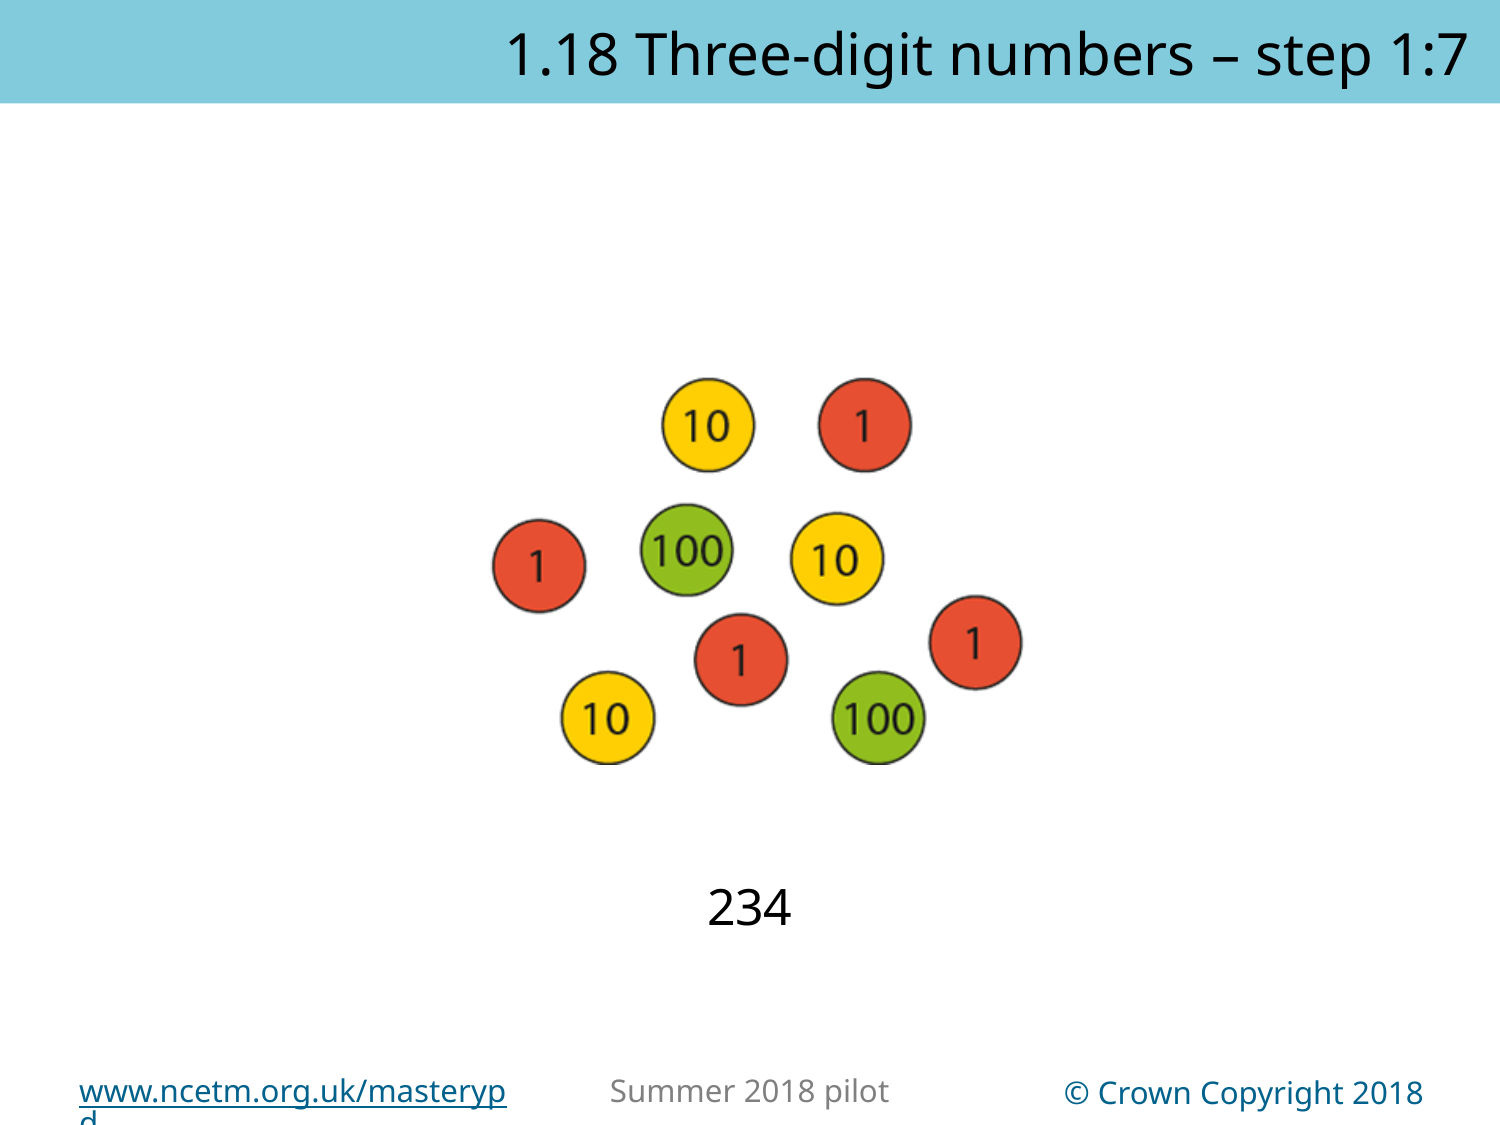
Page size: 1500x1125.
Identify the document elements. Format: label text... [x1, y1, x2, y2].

text_box 234 [605, 868, 895, 944]
picture [643, 374, 770, 479]
picture [629, 497, 894, 721]
list 1.18 Three-digit numbers – step 1:7 [0, 0, 1500, 104]
picture [811, 374, 920, 479]
picture [555, 652, 664, 773]
picture [474, 513, 596, 618]
picture [822, 582, 1031, 773]
